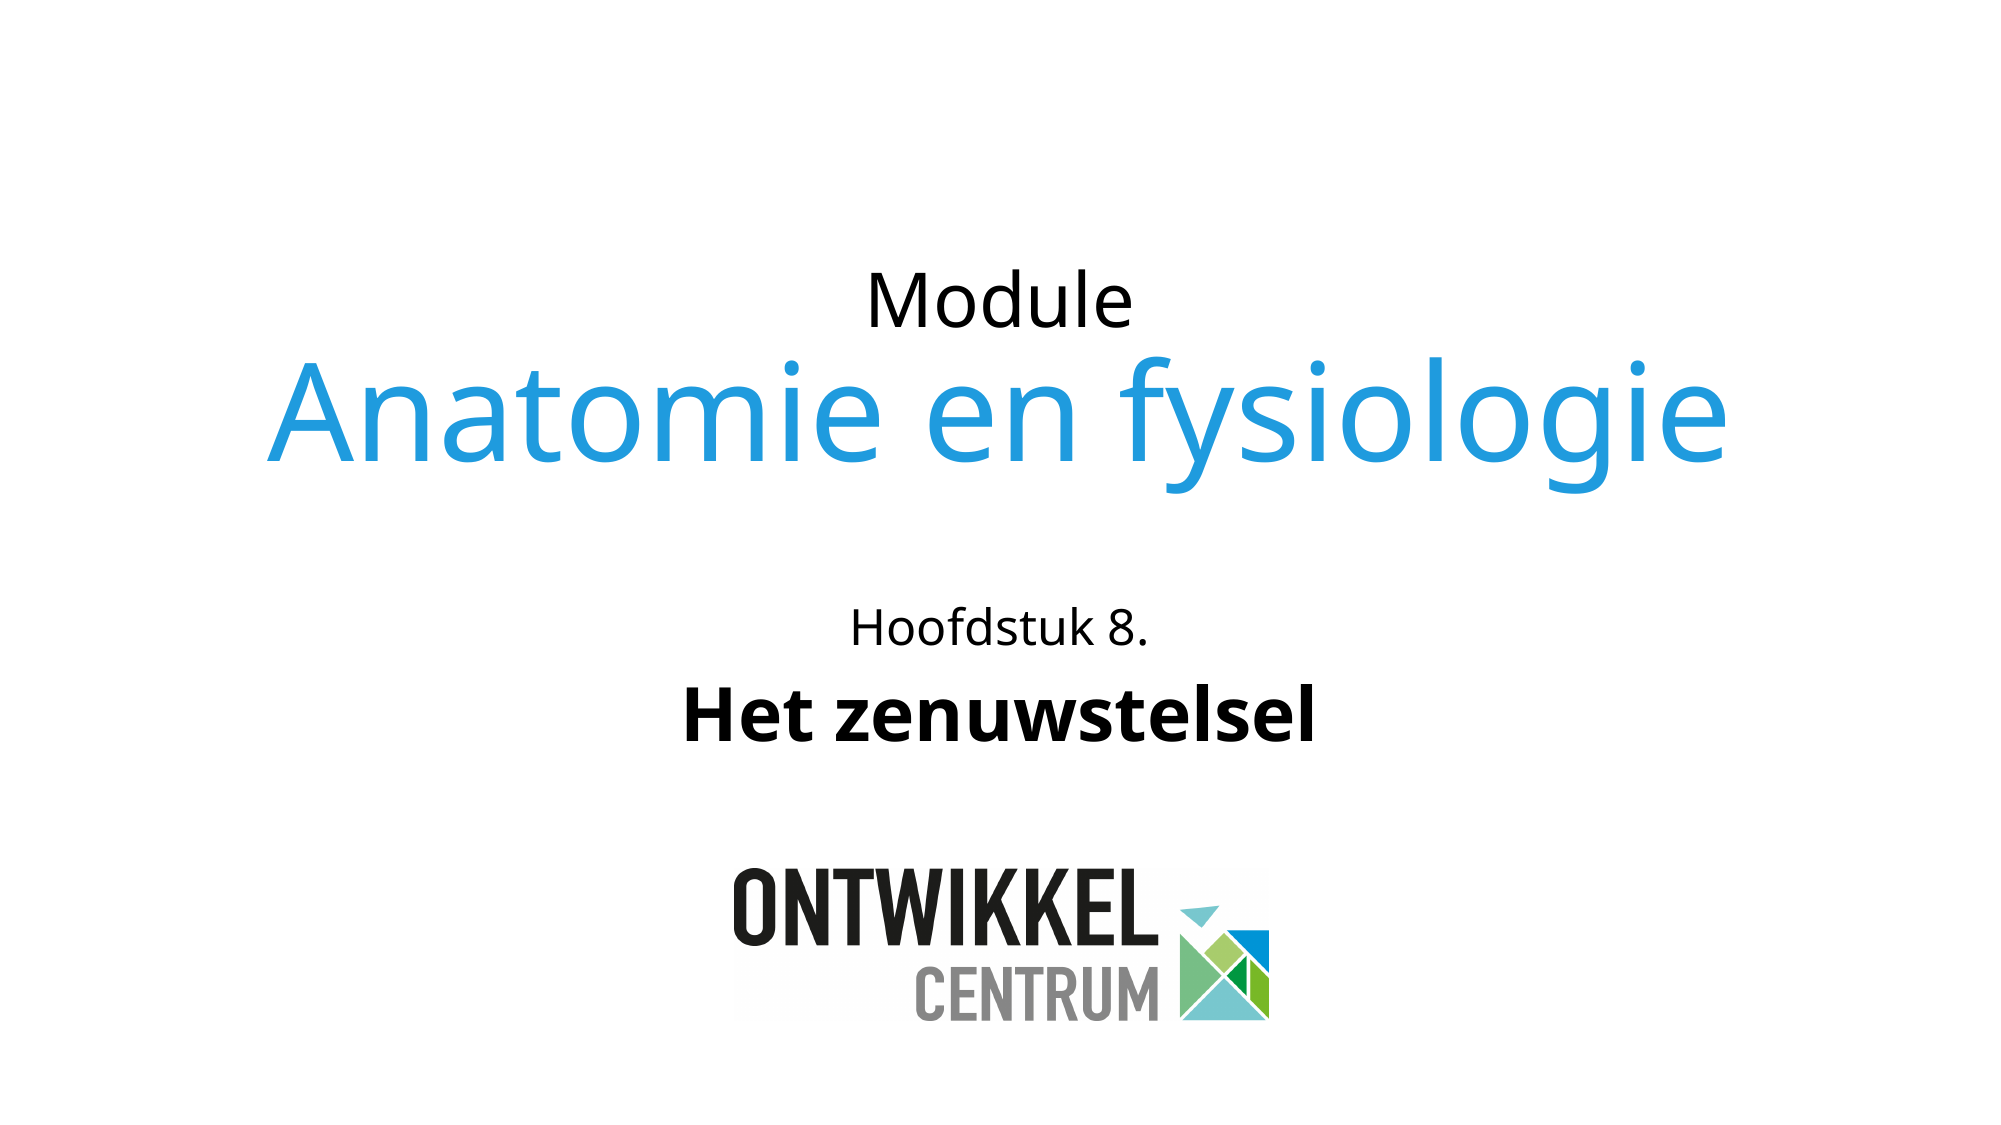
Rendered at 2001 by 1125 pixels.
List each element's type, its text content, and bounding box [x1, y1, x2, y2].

subtitle Hoofdstuk 8. Het zenuwstelsel [249, 514, 1750, 786]
picture [734, 868, 1269, 1021]
title Module Anatomie en fysiologie [249, 107, 1750, 499]
